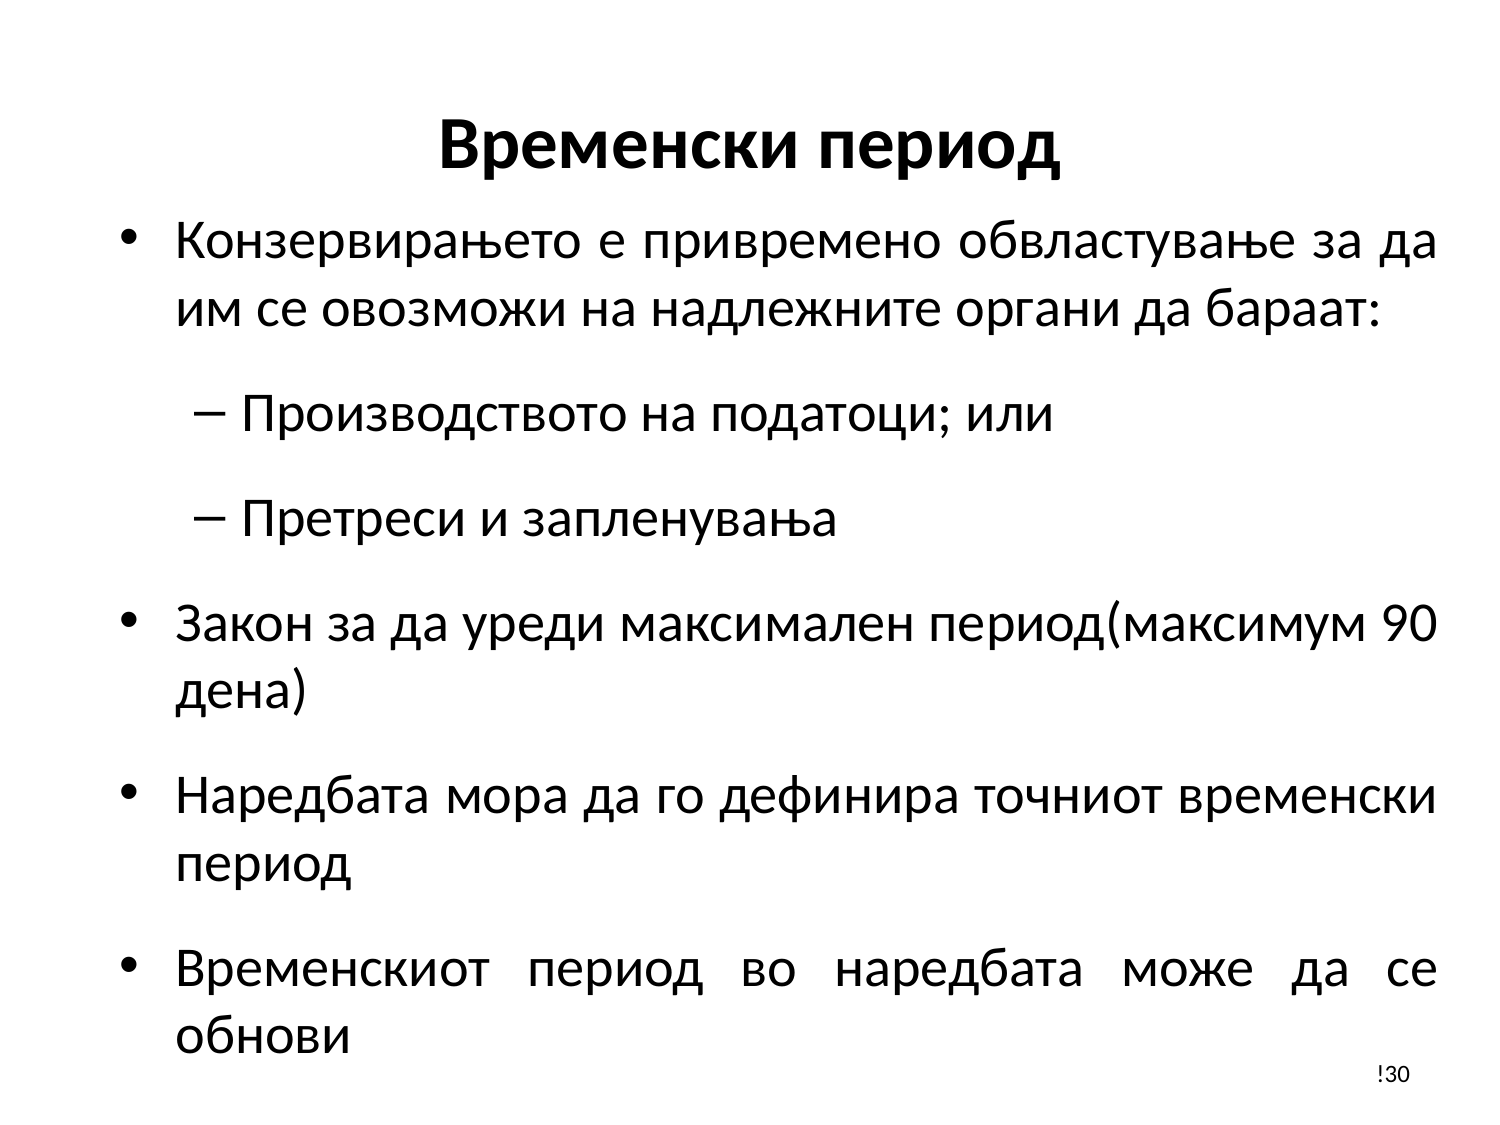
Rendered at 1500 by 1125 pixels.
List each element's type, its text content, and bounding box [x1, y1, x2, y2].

slide_number !30 [1074, 1042, 1425, 1103]
title Временски период [74, 44, 1426, 233]
list Конзервирањето е привремено обвластување за да им се овозможи на надлежните органи да бараат: Производството на податоци; или Претреси и запленувања Закон за да уреди максимален период(максимум 90 дена) Наредбата мора да го дефинира точниот временски период Временскиот период во наредбата може да се обнови [103, 194, 1455, 938]
